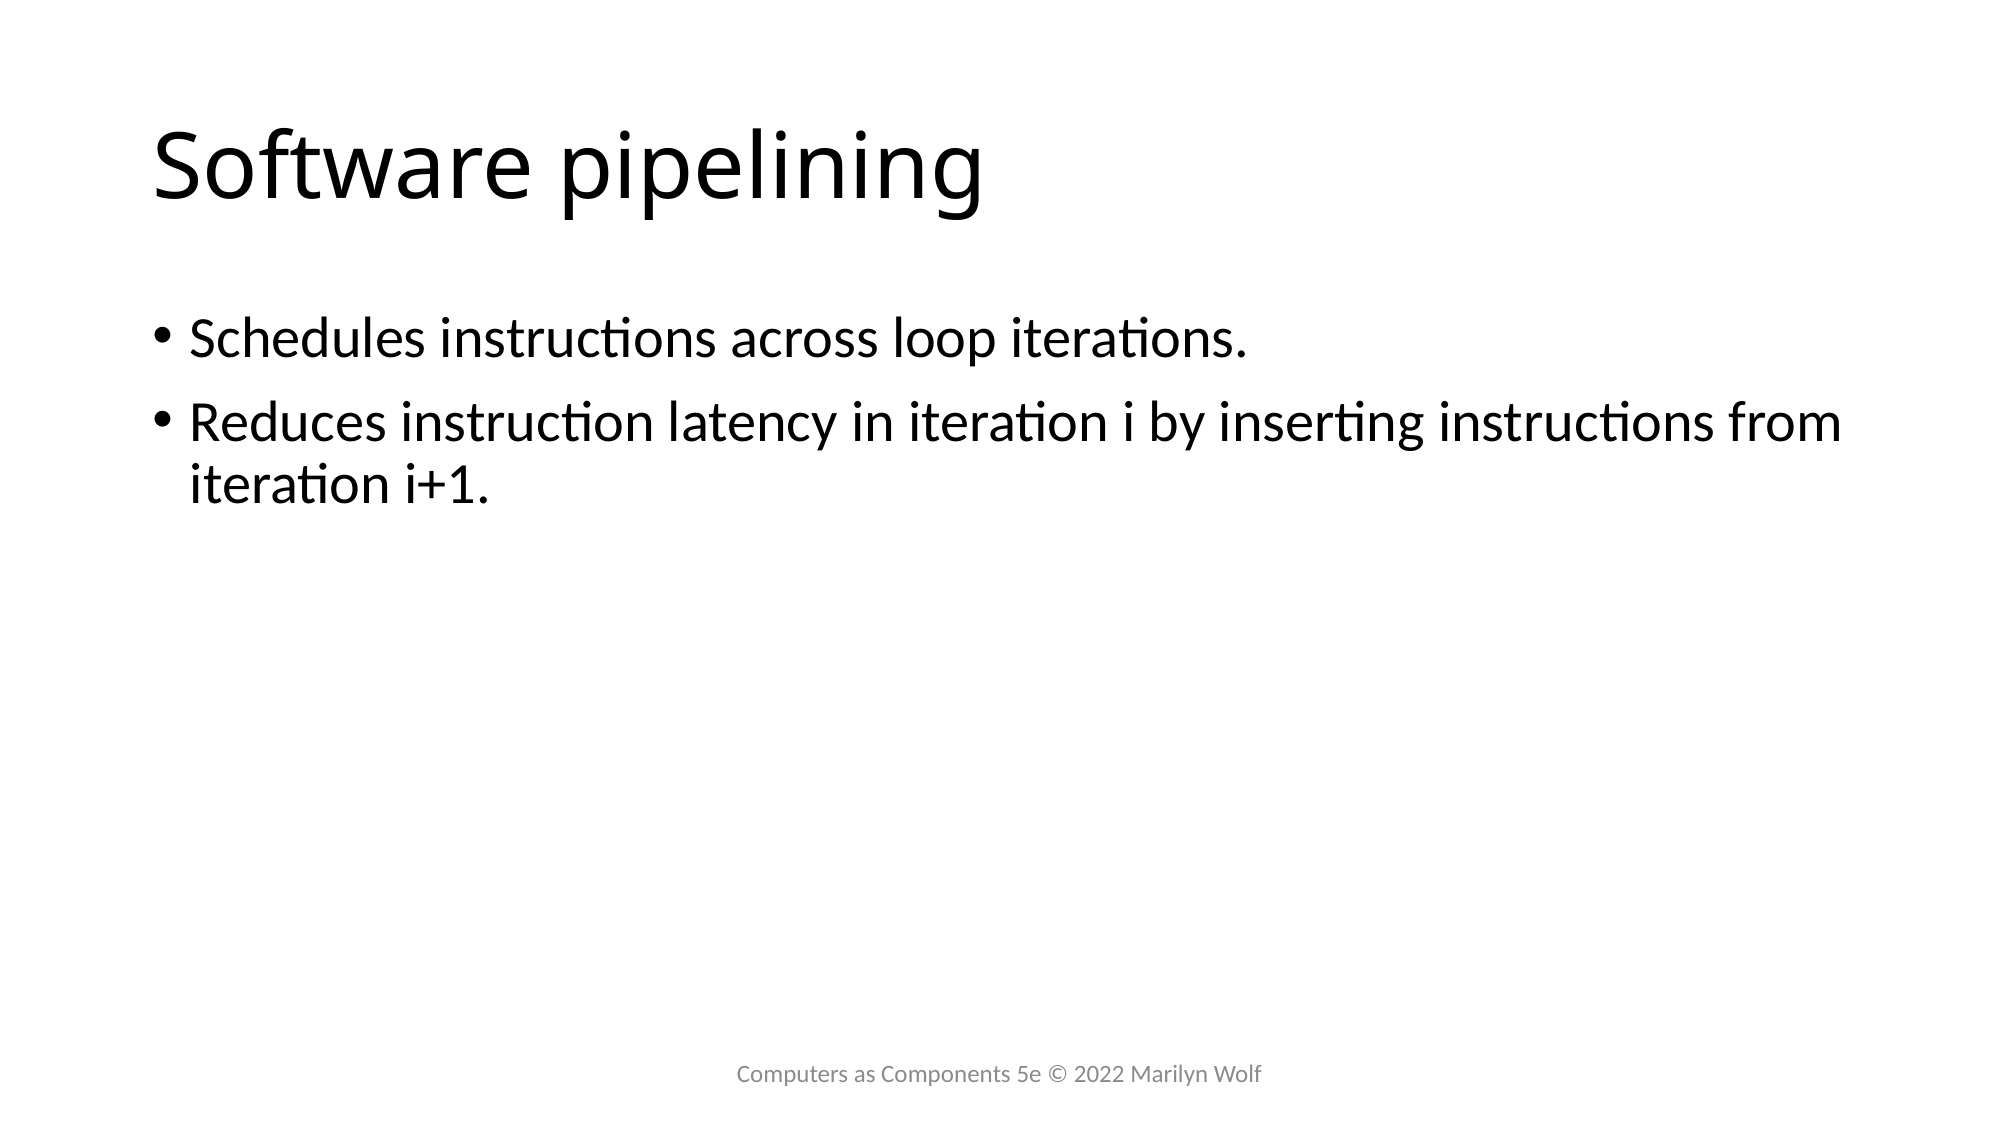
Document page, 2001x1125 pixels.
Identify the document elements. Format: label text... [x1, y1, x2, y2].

list Schedules instructions across loop iterations. Reduces instruction latency in iteration i by inserting instructions from iteration i+1. [137, 299, 1863, 1014]
footer Computers as Components 5e © 2022 Marilyn Wolf [662, 1042, 1338, 1103]
title Software pipelining [137, 59, 1863, 278]
